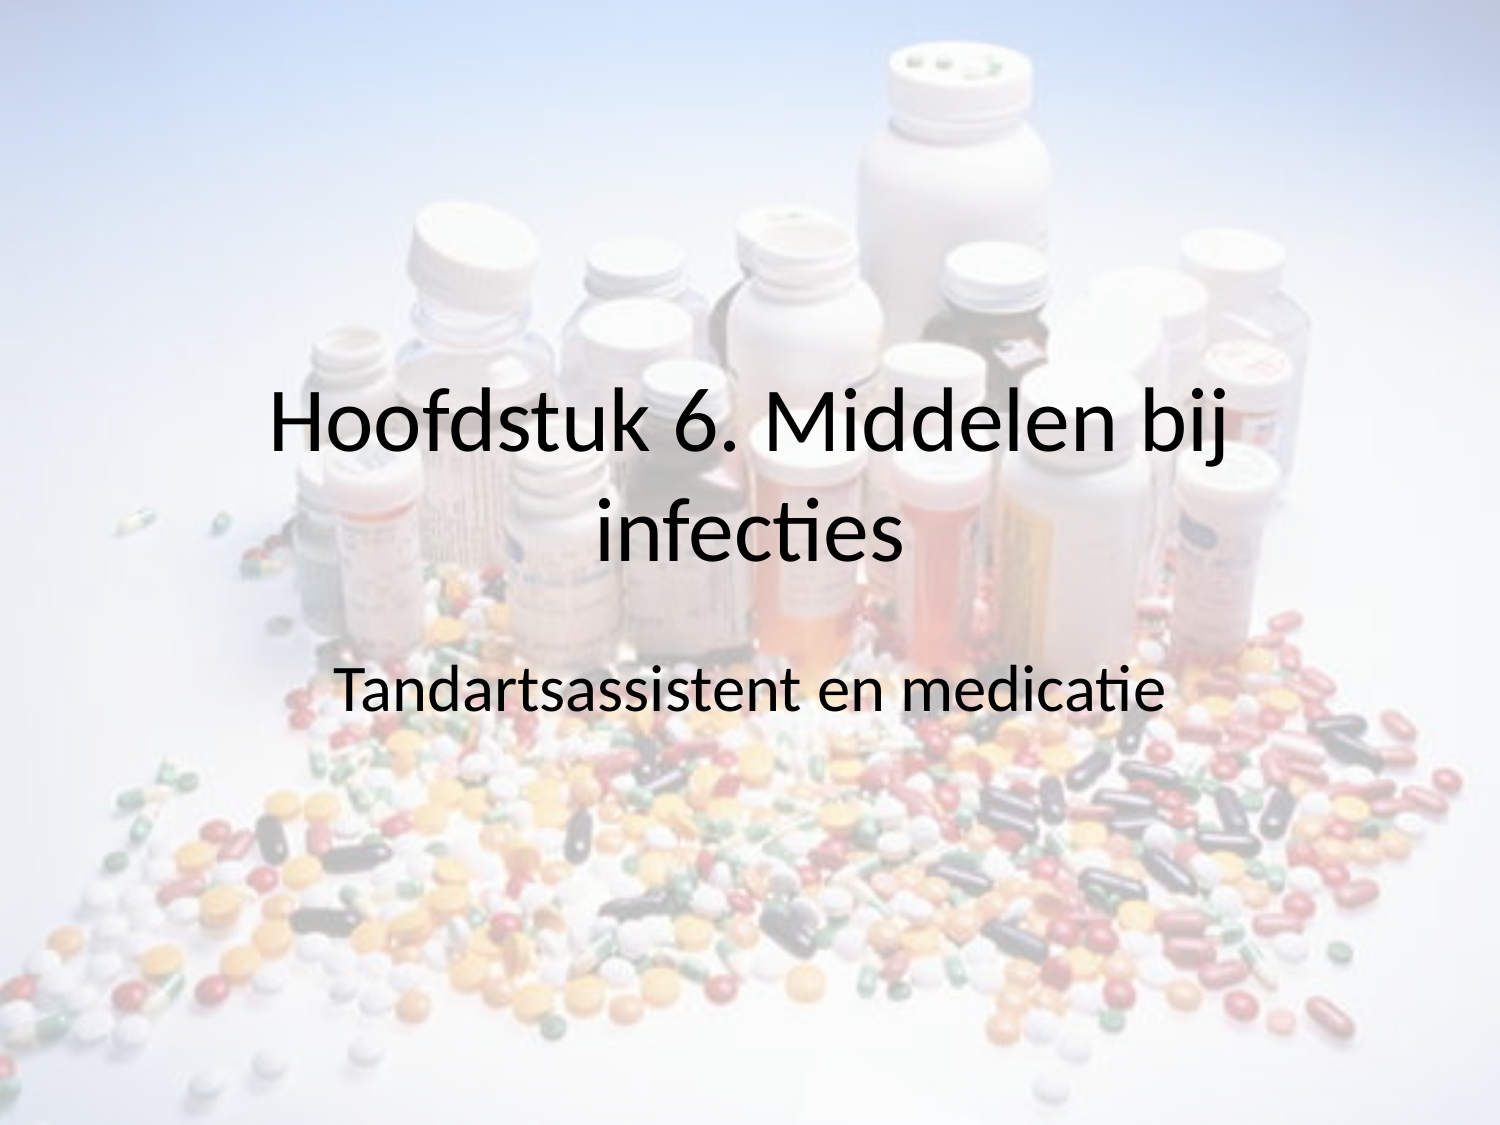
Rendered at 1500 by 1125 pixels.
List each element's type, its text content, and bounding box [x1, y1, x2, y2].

subtitle Tandartsassistent en medicatie [225, 637, 1275, 925]
title Hoofdstuk 6. Middelen bij infecties [112, 349, 1388, 591]
